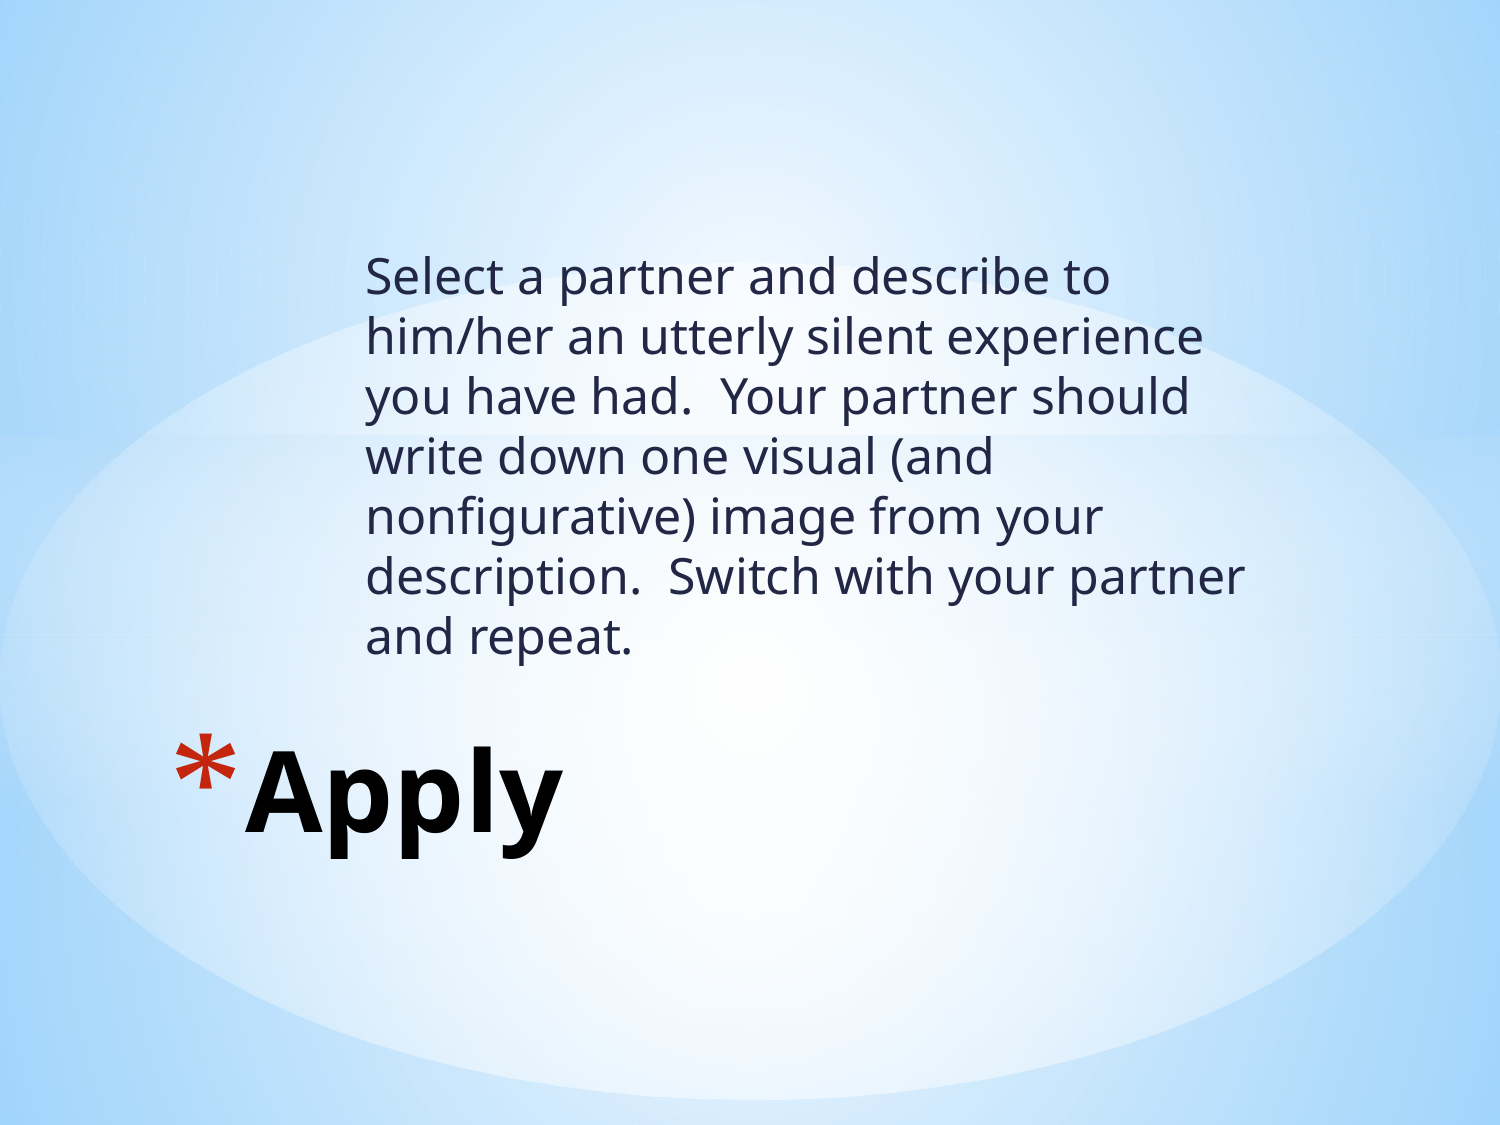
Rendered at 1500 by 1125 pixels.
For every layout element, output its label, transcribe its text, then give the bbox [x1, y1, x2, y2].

subtitle Select a partner and describe to him/her an utterly silent experience you have had. Your partner should write down one visual (and nonfigurative) image from your description. Switch with your partner and repeat. [350, 237, 1275, 688]
title Apply [125, 712, 1303, 1007]
